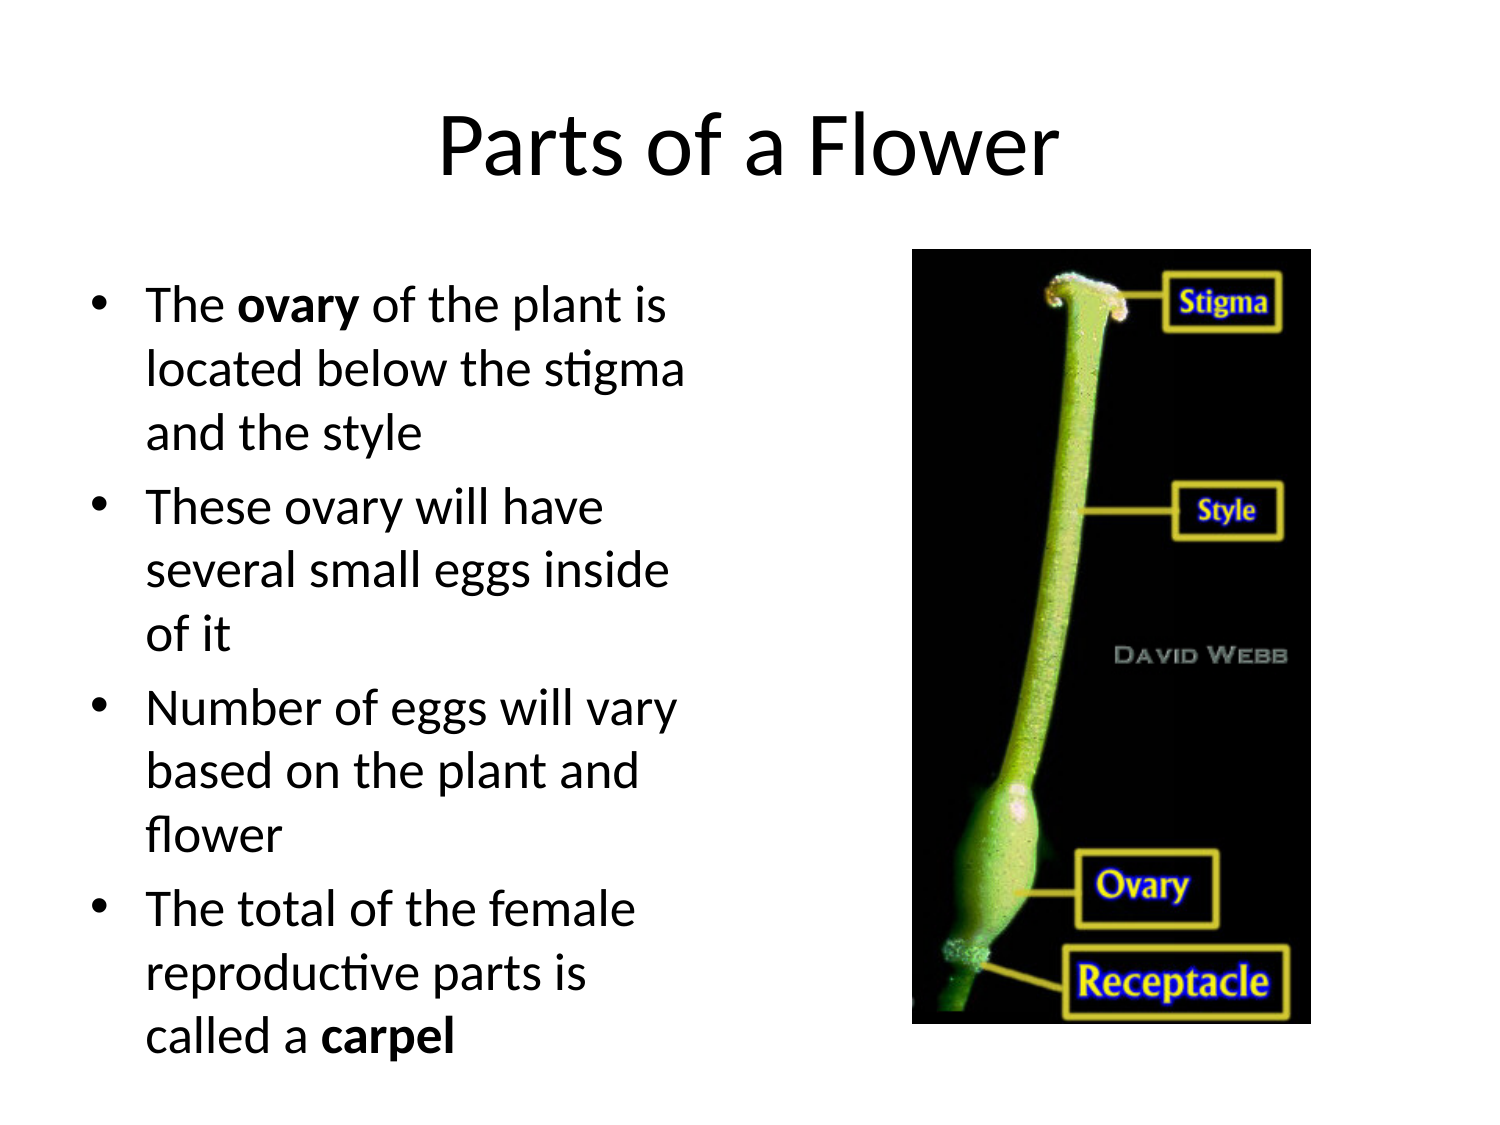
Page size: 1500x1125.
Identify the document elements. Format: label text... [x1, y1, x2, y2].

list The ovary of the plant is located below the stigma and the style These ovary will have several small eggs inside of it Number of eggs will vary based on the plant and flower The total of the female reproductive parts is called a carpel [75, 262, 738, 1075]
title Parts of a Flower [75, 45, 1425, 233]
picture [912, 249, 1312, 1024]
